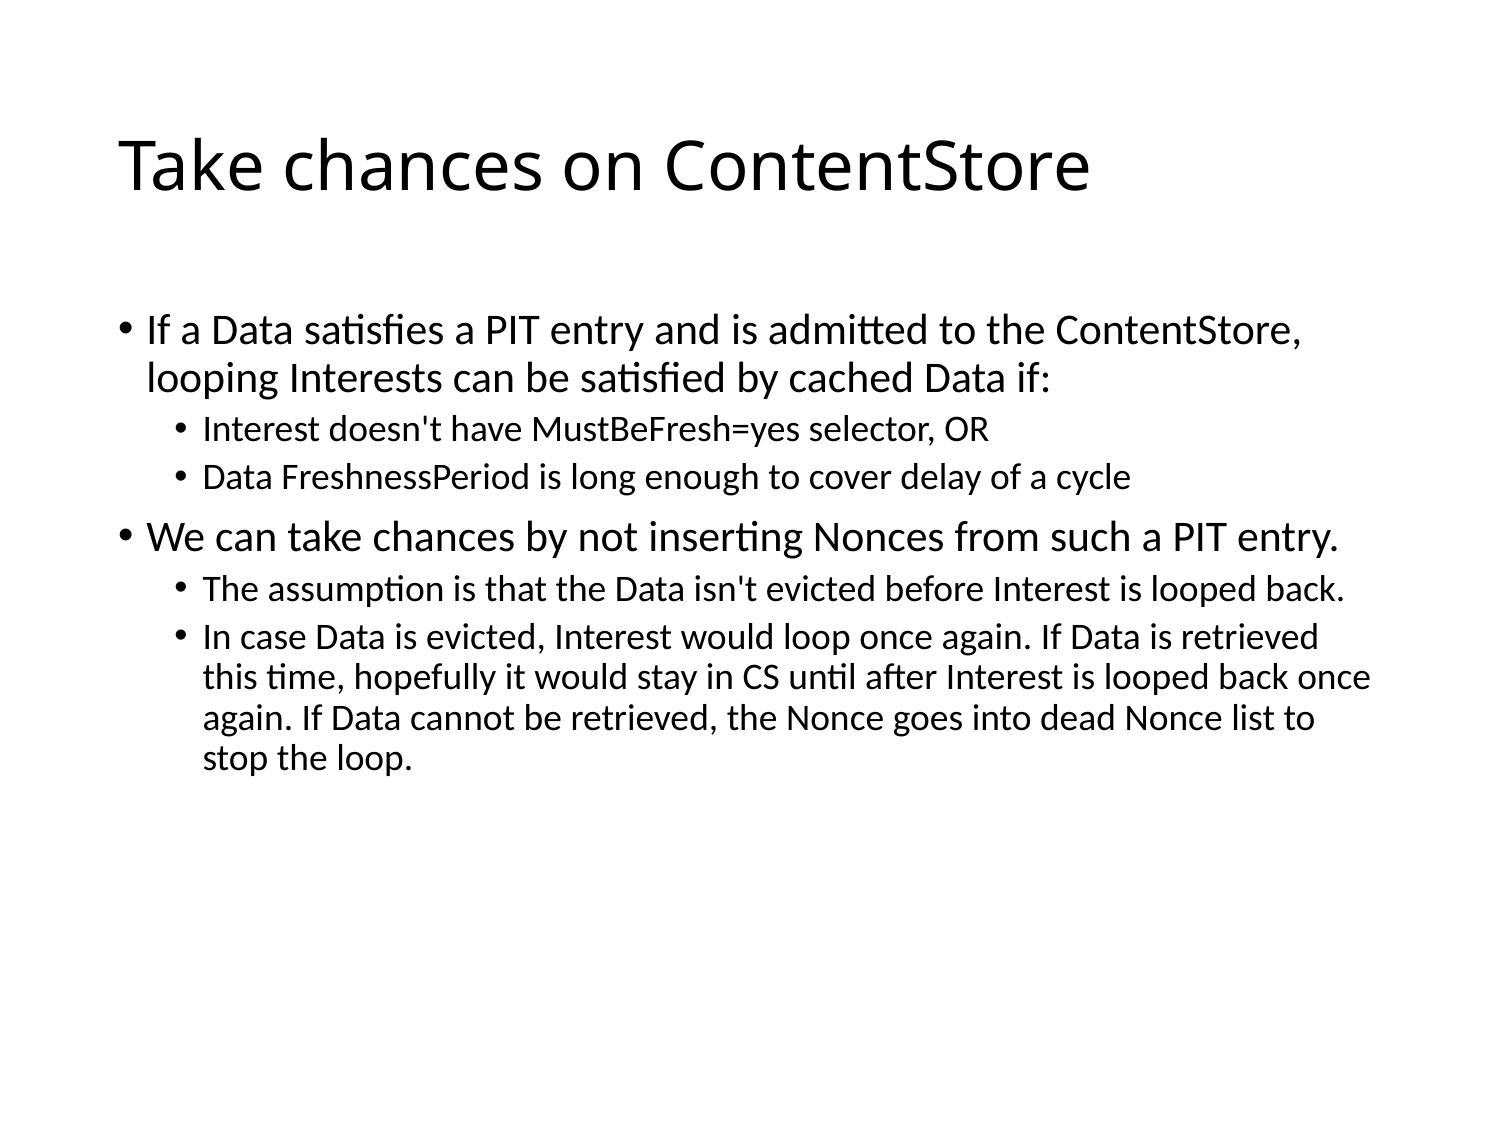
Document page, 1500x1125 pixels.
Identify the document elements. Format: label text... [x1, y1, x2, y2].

list If a Data satisfies a PIT entry and is admitted to the ContentStore, looping Interests can be satisfied by cached Data if: Interest doesn't have MustBeFresh=yes selector, OR Data FreshnessPeriod is long enough to cover delay of a cycle We can take chances by not inserting Nonces from such a PIT entry. The assumption is that the Data isn't evicted before Interest is looped back. In case Data is evicted, Interest would loop once again. If Data is retrieved this time, hopefully it would stay in CS until after Interest is looped back once again. If Data cannot be retrieved, the Nonce goes into dead Nonce list to stop the loop. [103, 299, 1397, 1014]
title Take chances on ContentStore [103, 59, 1397, 278]
